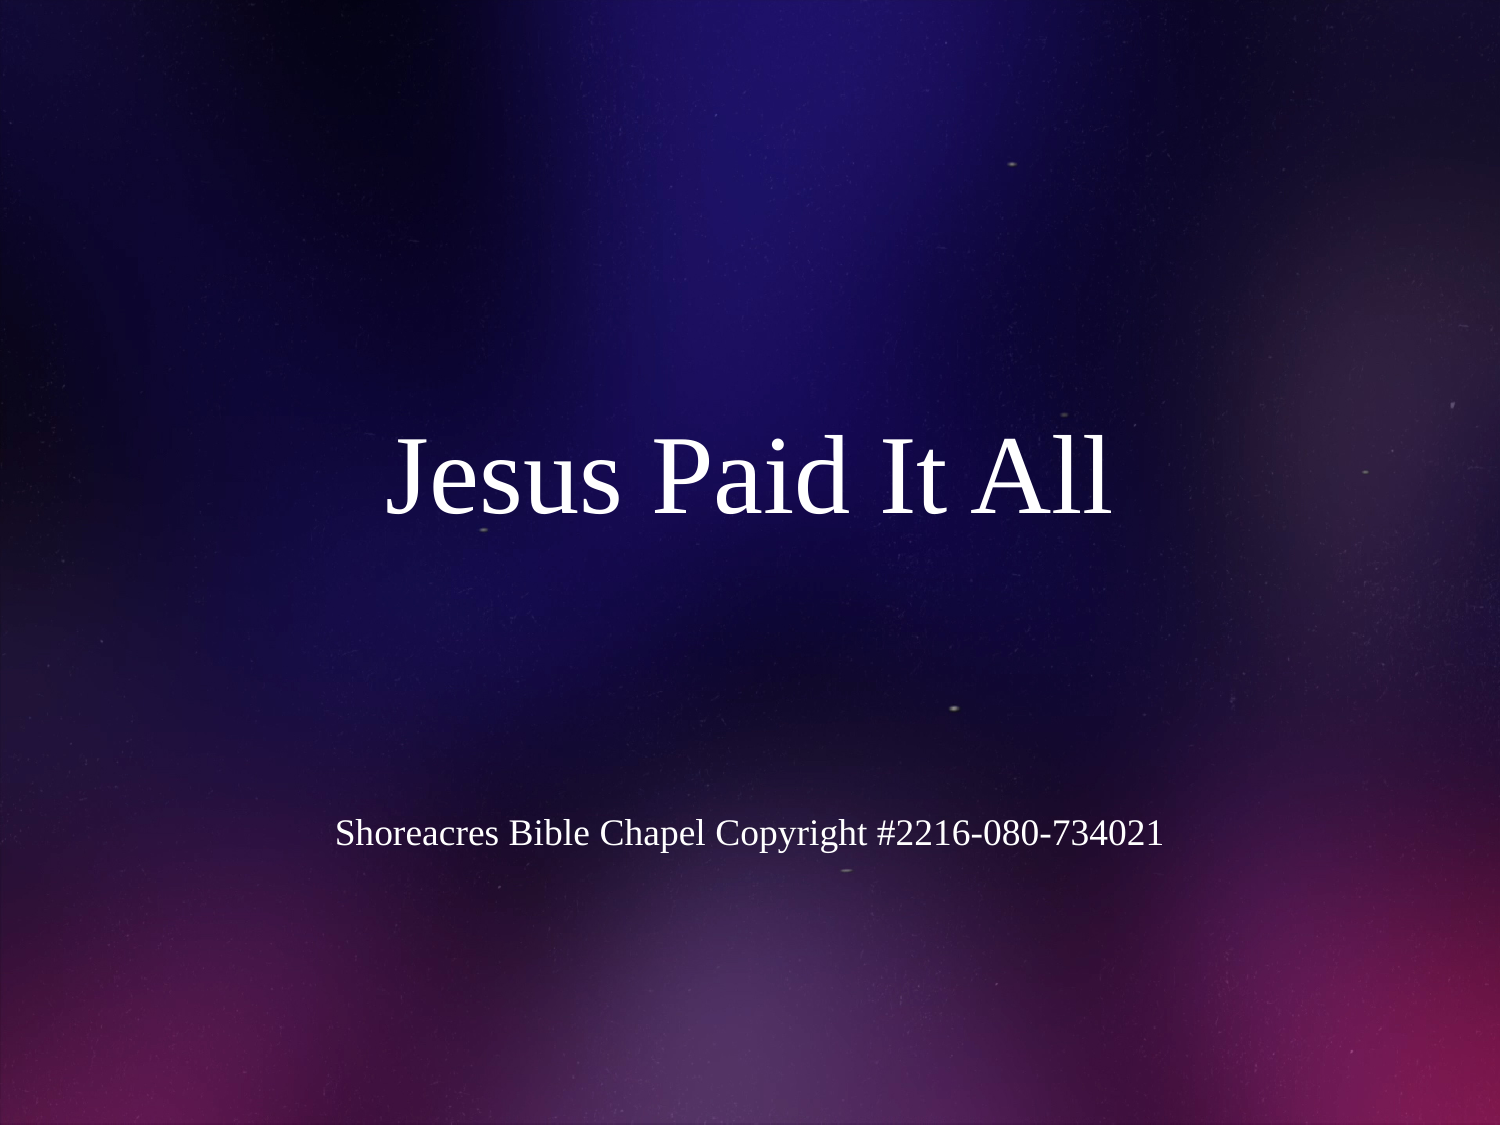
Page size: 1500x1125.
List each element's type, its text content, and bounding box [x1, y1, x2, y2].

subtitle Shoreacres Bible Chapel Copyright #2216-080-734021 [225, 800, 1275, 1088]
picture [0, 0, 1500, 1125]
title Jesus Paid It All [112, 375, 1388, 563]
